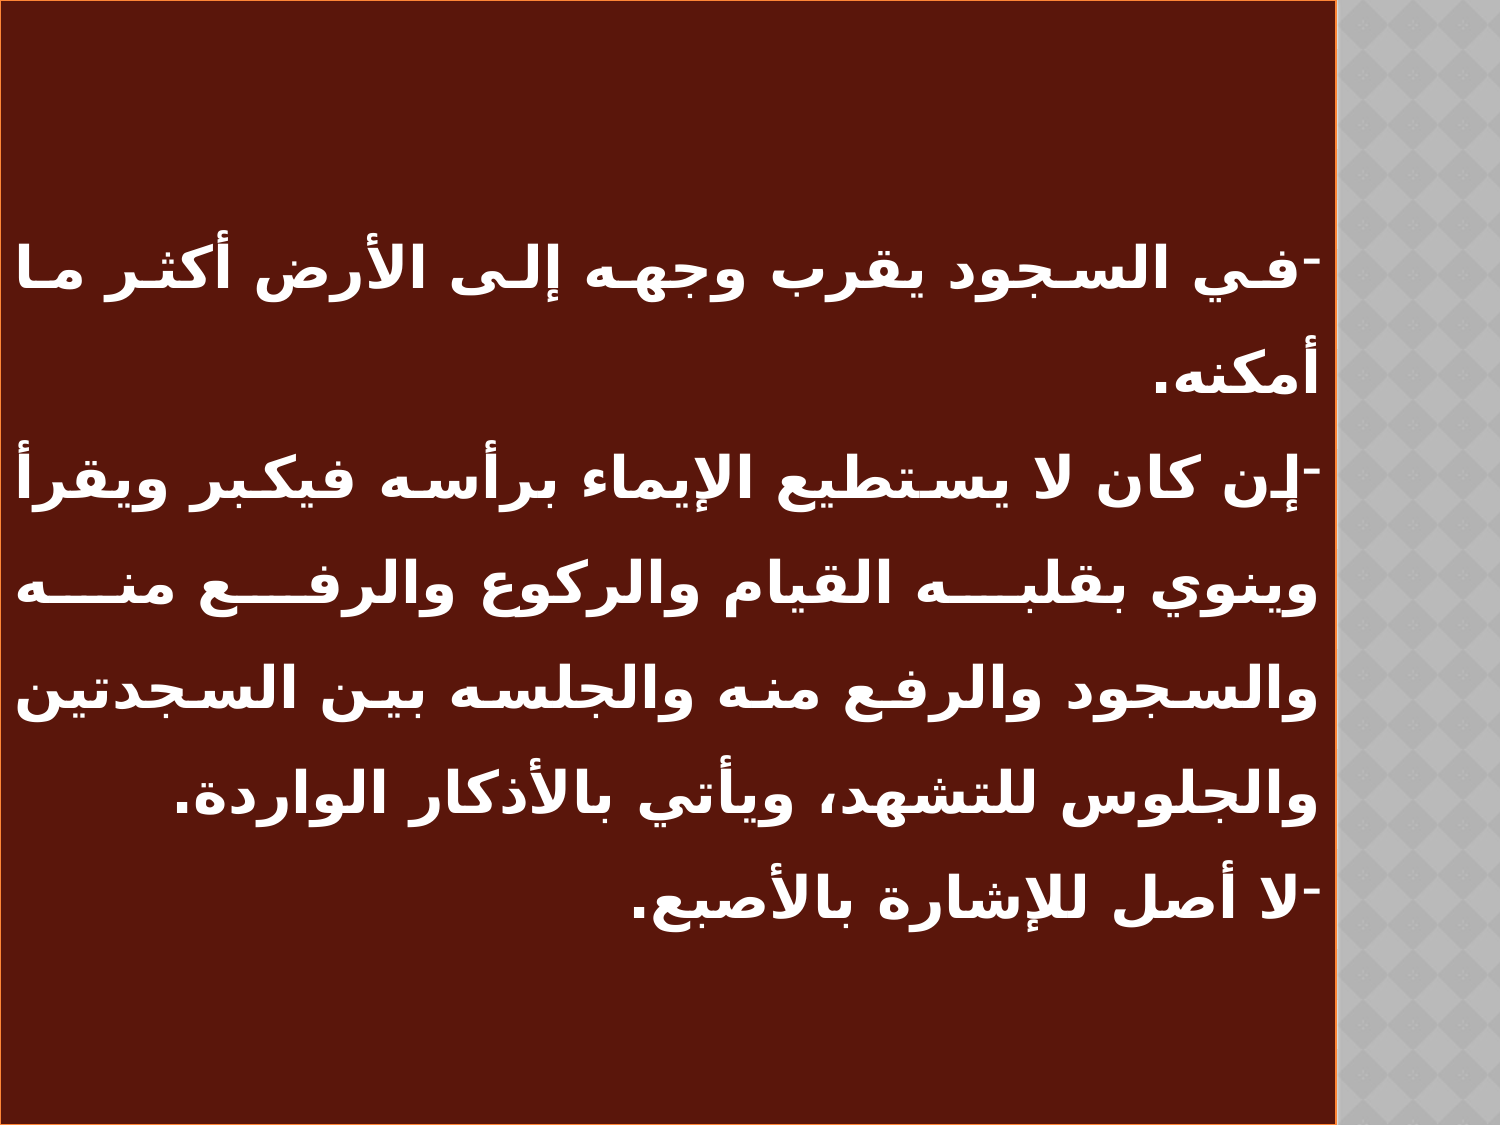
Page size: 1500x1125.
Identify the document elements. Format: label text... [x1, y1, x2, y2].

text_box في السجود يقرب وجهه إلى الأرض أكثر ما أمكنه. إن كان لا يستطيع الإيماء برأسه فيكبر ويقرأ وينوي بقلبه القيام والركوع والرفع منه والسجود والرفع منه والجلسه بين السجدتين والجلوس للتشهد، ويأتي بالأذكار الواردة. لا أصل للإشارة بالأصبع. [0, 0, 1337, 1125]
